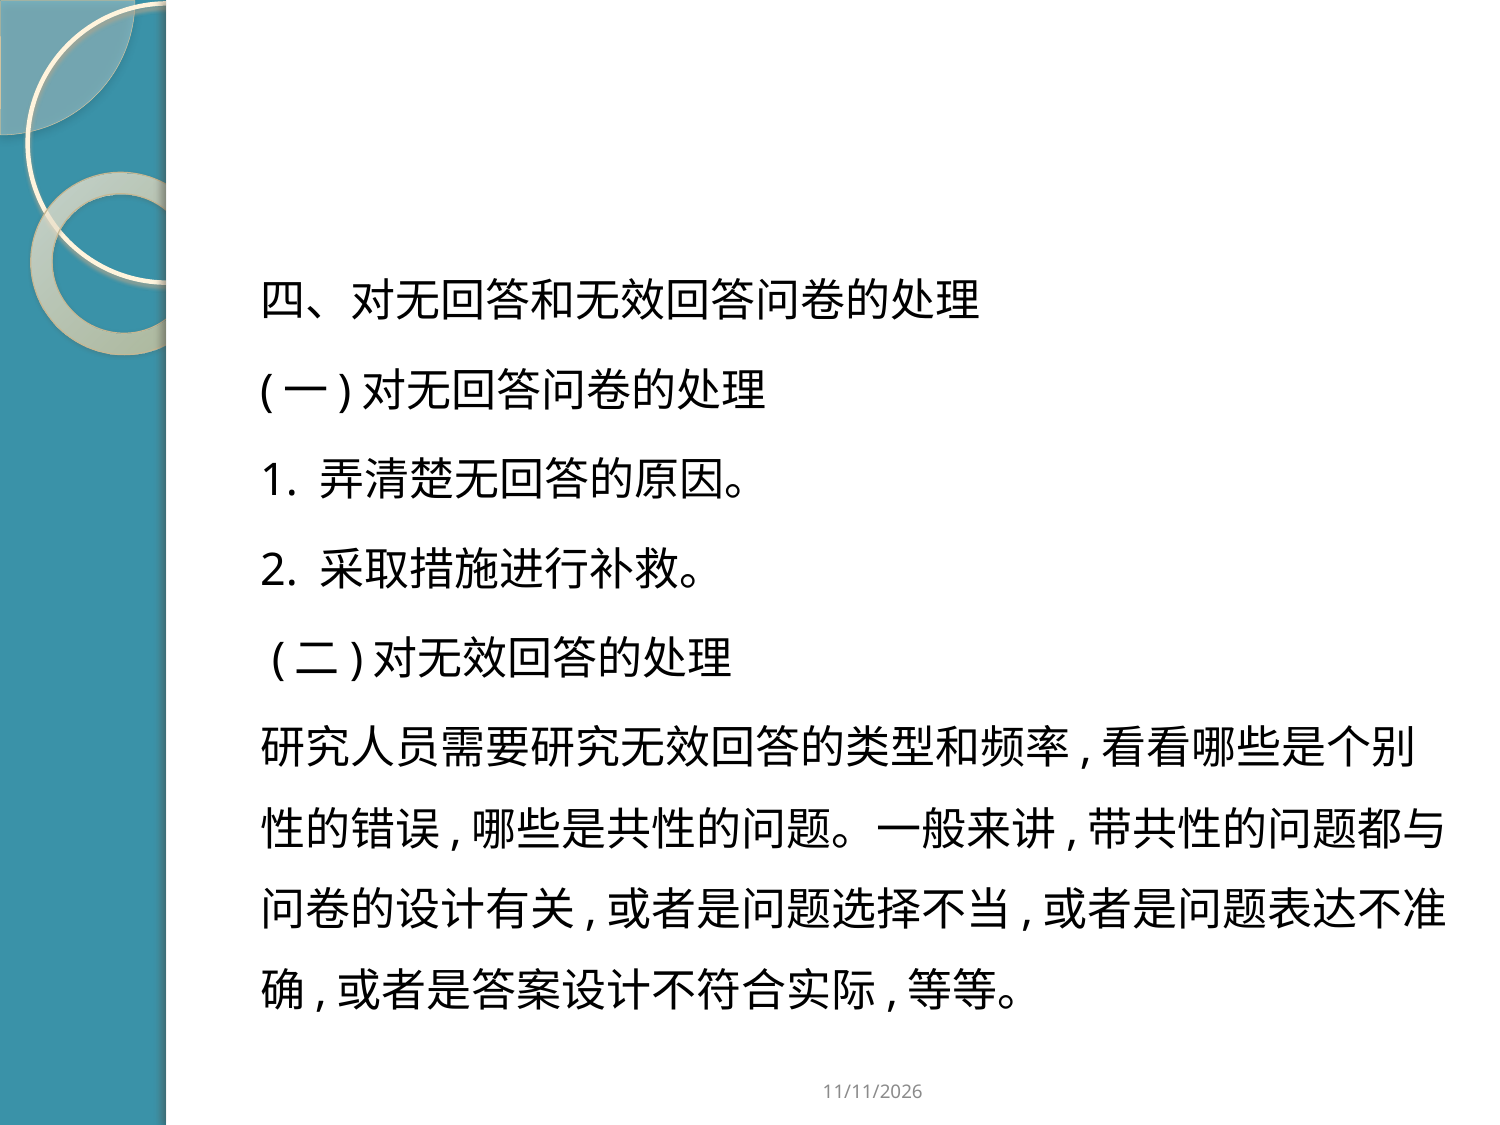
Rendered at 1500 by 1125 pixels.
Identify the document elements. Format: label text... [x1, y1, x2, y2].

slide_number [587, 1034, 938, 1113]
list 四、对无回答和无效回答问卷的处理 (一)对无回答问卷的处理 1. 弄清楚无回答的原因。 2. 采取措施进行补救。 (二)对无效回答的处理 研究人员需要研究无效回答的类型和频率,看看哪些是个别性的错误,哪些是共性的问题。一般来讲,带共性的问题都与问卷的设计有关,或者是问题选择不当,或者是问题表达不准确,或者是答案设计不符合实际,等等。 [235, 237, 1466, 1025]
